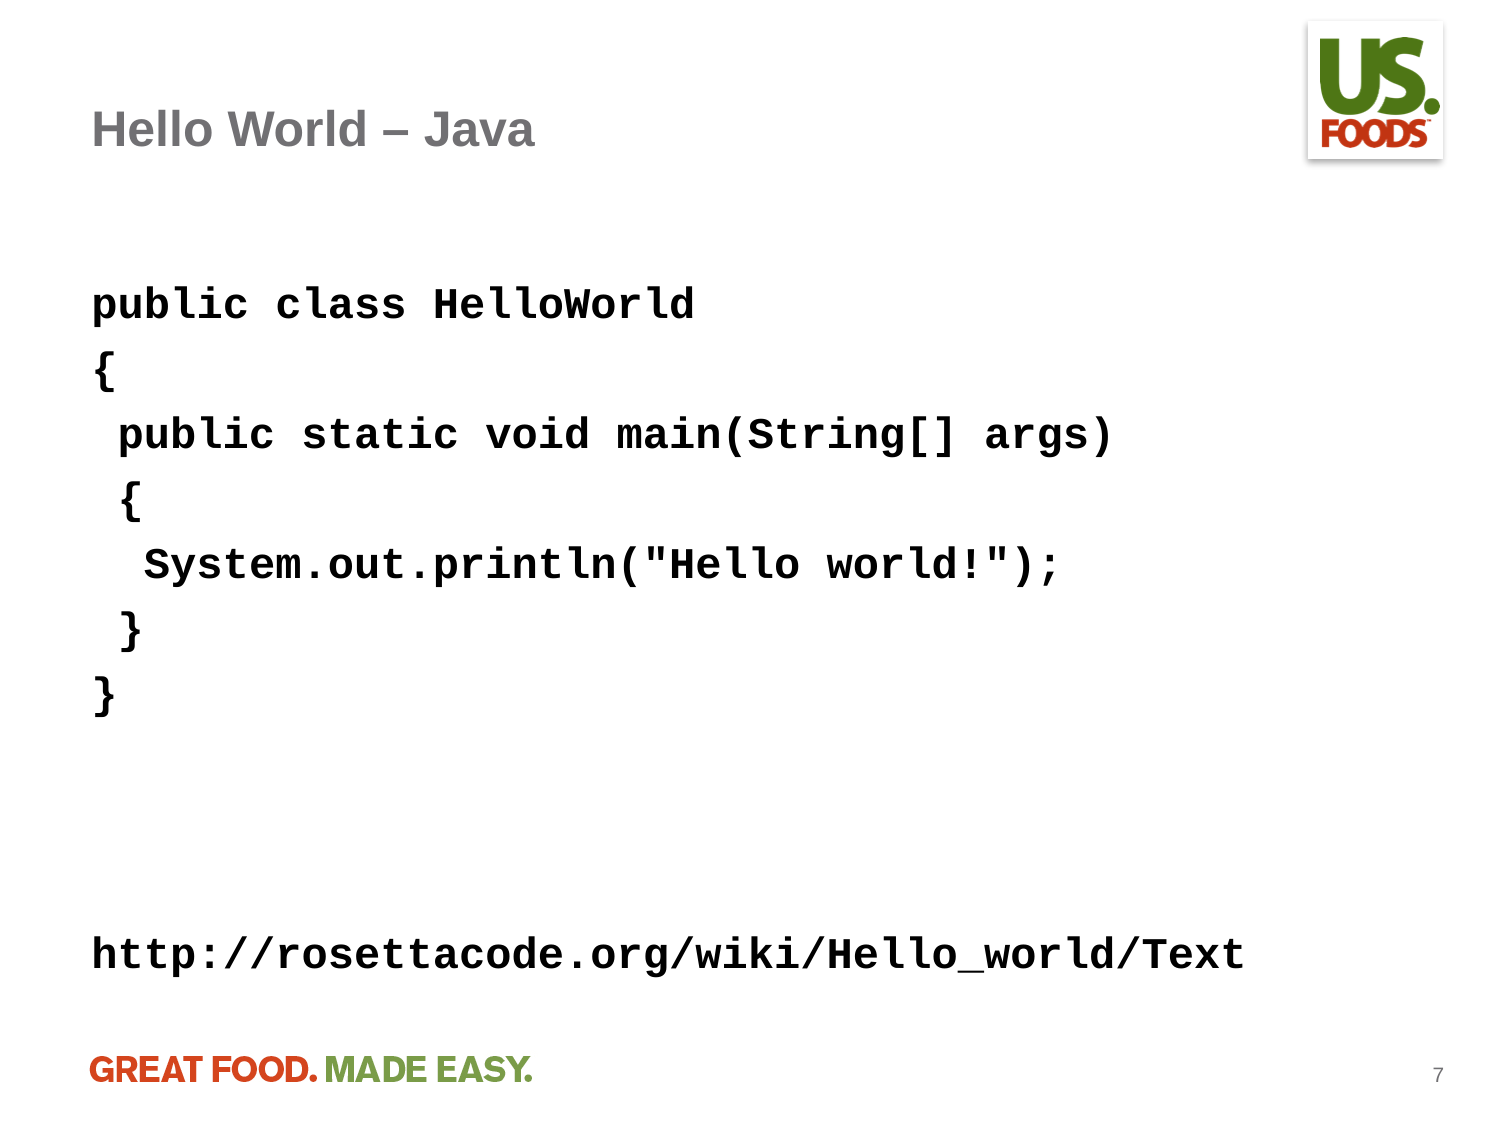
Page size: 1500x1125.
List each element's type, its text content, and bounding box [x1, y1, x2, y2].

title Hello World – Java [91, 16, 1277, 157]
list public class HelloWorld { public static void main(String[] args) { System.out.println("Hello world!"); } } http://rosettacode.org/wiki/Hello_world/Text [91, 209, 1421, 885]
picture [66, 1018, 557, 1117]
picture [1320, 37, 1440, 148]
